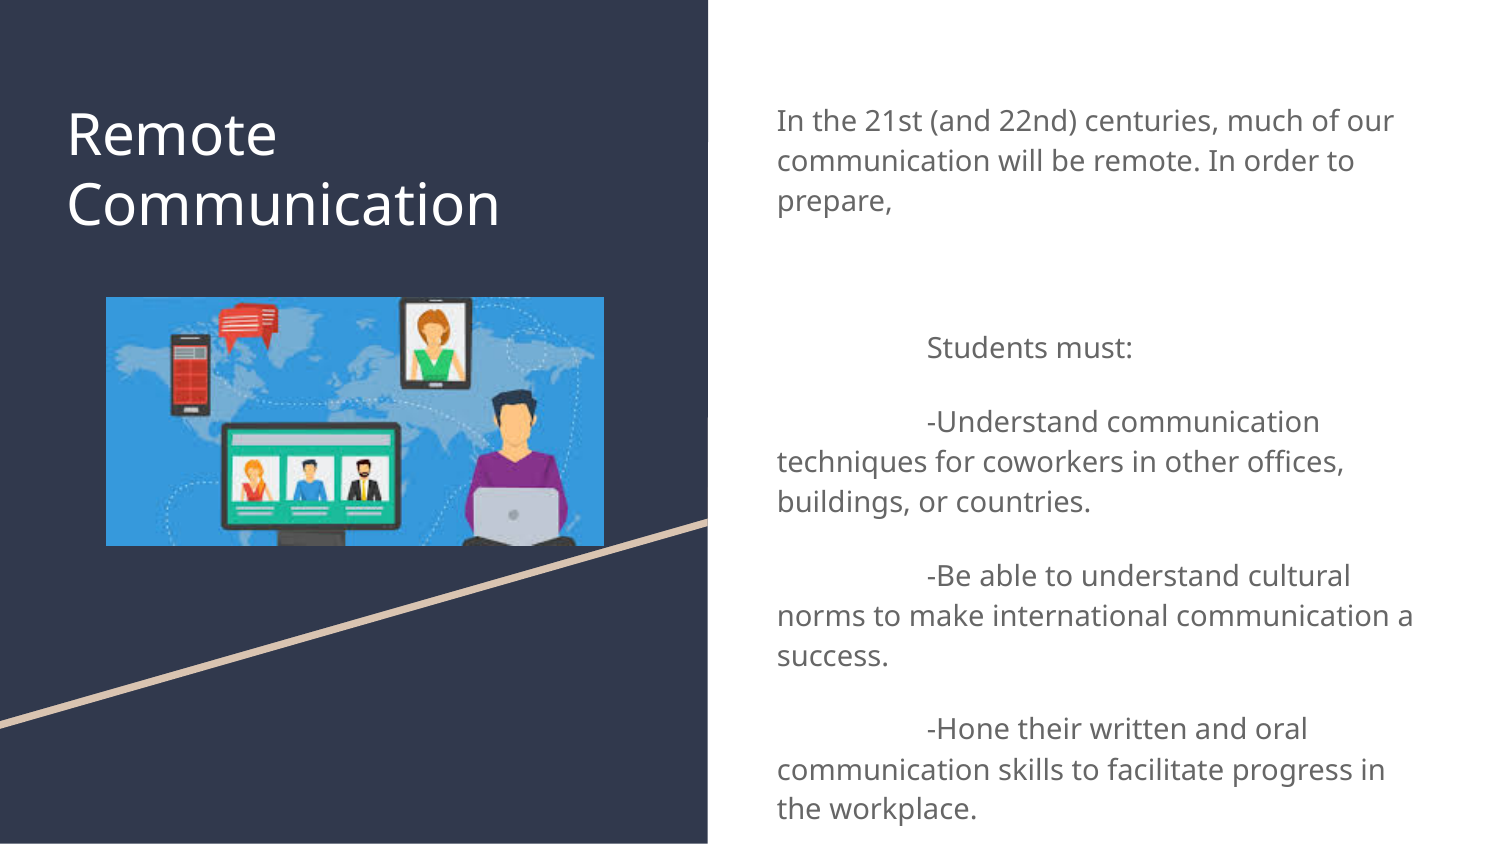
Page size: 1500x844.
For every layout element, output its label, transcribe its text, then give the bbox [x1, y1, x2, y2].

title Remote Communication [51, 82, 660, 494]
picture [106, 297, 604, 547]
list In the 21st (and 22nd) centuries, much of our communication will be remote. In order to prepare, Students must: -Understand communication techniques for coworkers in other offices, buildings, or countries. -Be able to understand cultural norms to make international communication a success. -Hone their written and oral communication skills to facilitate progress in the workplace. [761, 82, 1446, 755]
